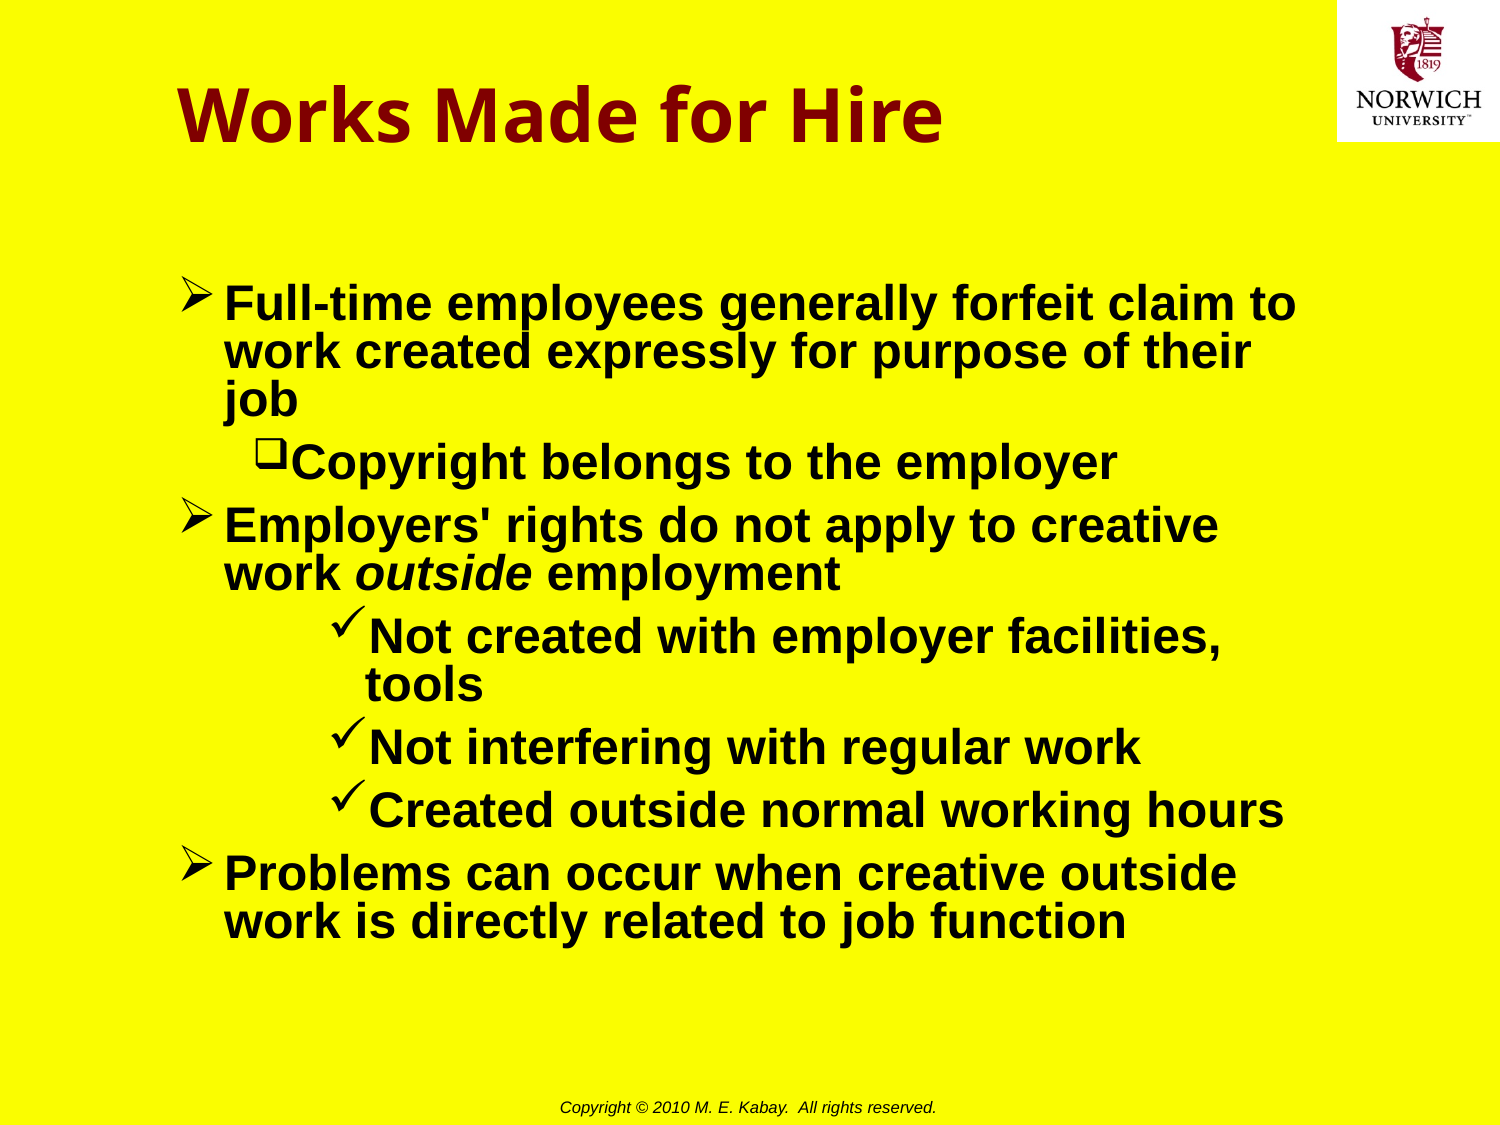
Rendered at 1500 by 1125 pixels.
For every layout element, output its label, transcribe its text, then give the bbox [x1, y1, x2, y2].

picture [1337, 0, 1500, 142]
title Works Made for Hire [161, 24, 1339, 213]
list Full-time employees generally forfeit claim to work created expressly for purpose of their job Copyright belongs to the employer Employers' rights do not apply to creative work outside employment Not created with employer facilities, tools Not interfering with regular work Created outside normal working hours Problems can occur when creative outside work is directly related to job function [161, 274, 1339, 1039]
